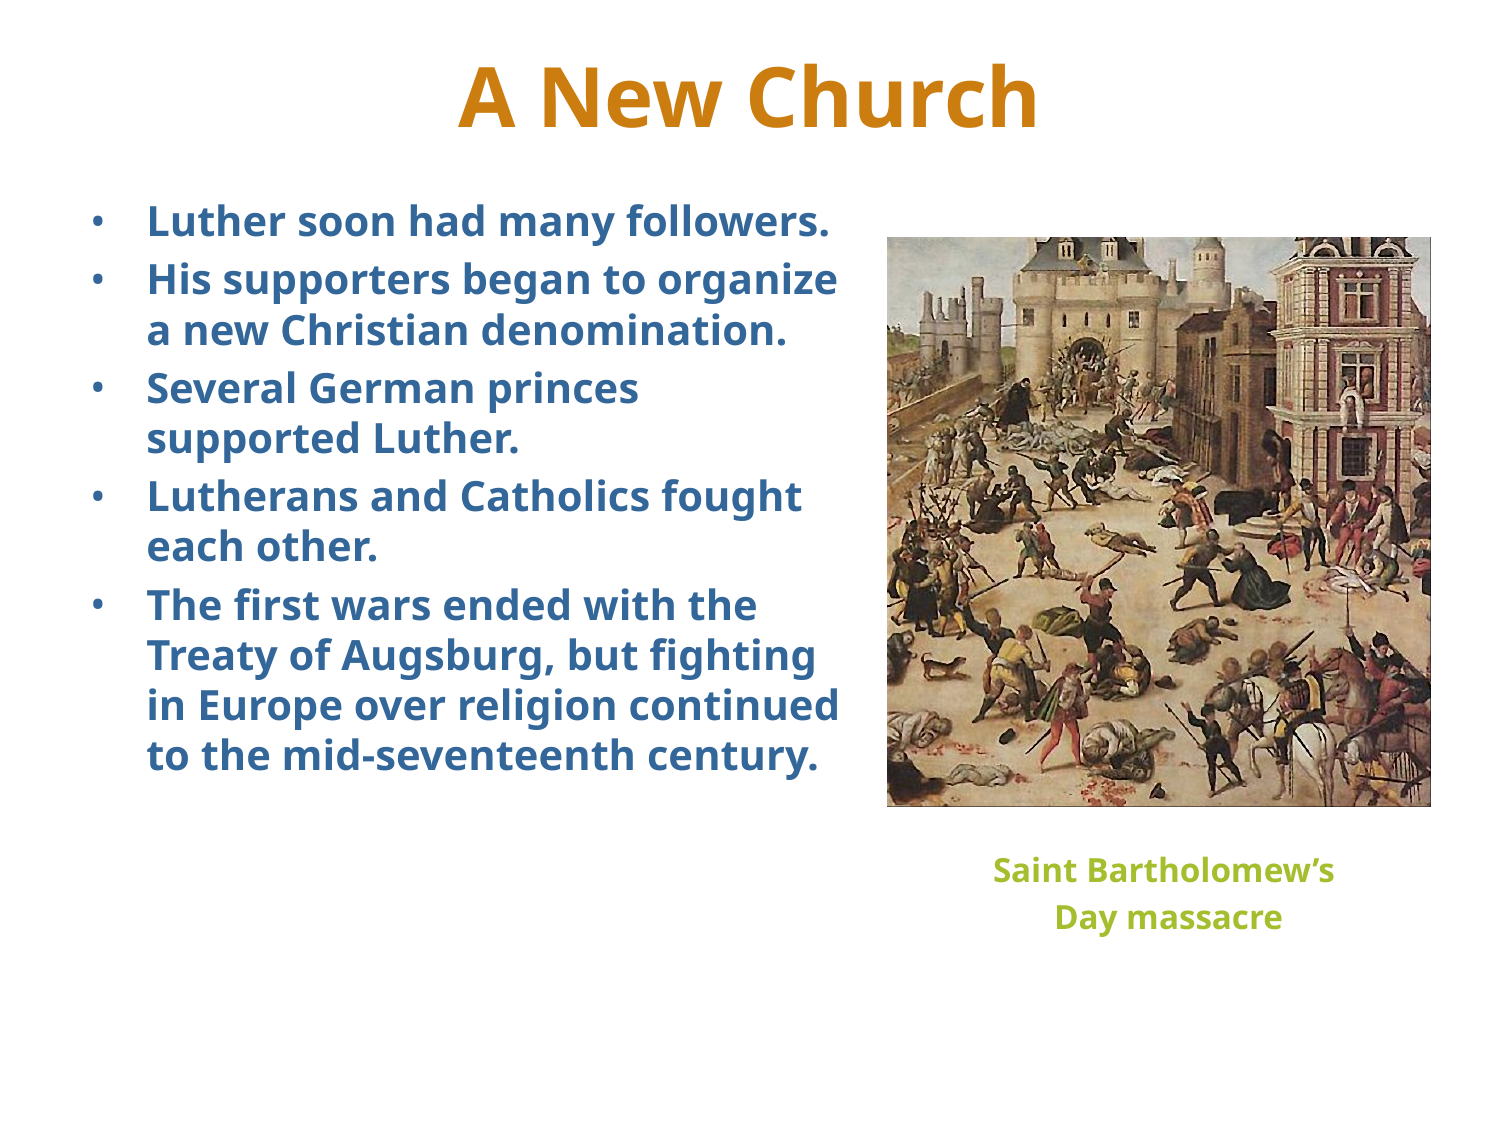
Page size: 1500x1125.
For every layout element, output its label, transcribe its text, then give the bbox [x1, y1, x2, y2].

title A New Church [75, 0, 1425, 188]
picture [887, 237, 1431, 807]
list Luther soon had many followers. His supporters began to organize a new Christian denomination. Several German princes supported Luther. Lutherans and Catholics fought each other. The first wars ended with the Treaty of Augsburg, but fighting in Europe over religion continued to the mid-seventeenth century. [75, 187, 863, 1100]
